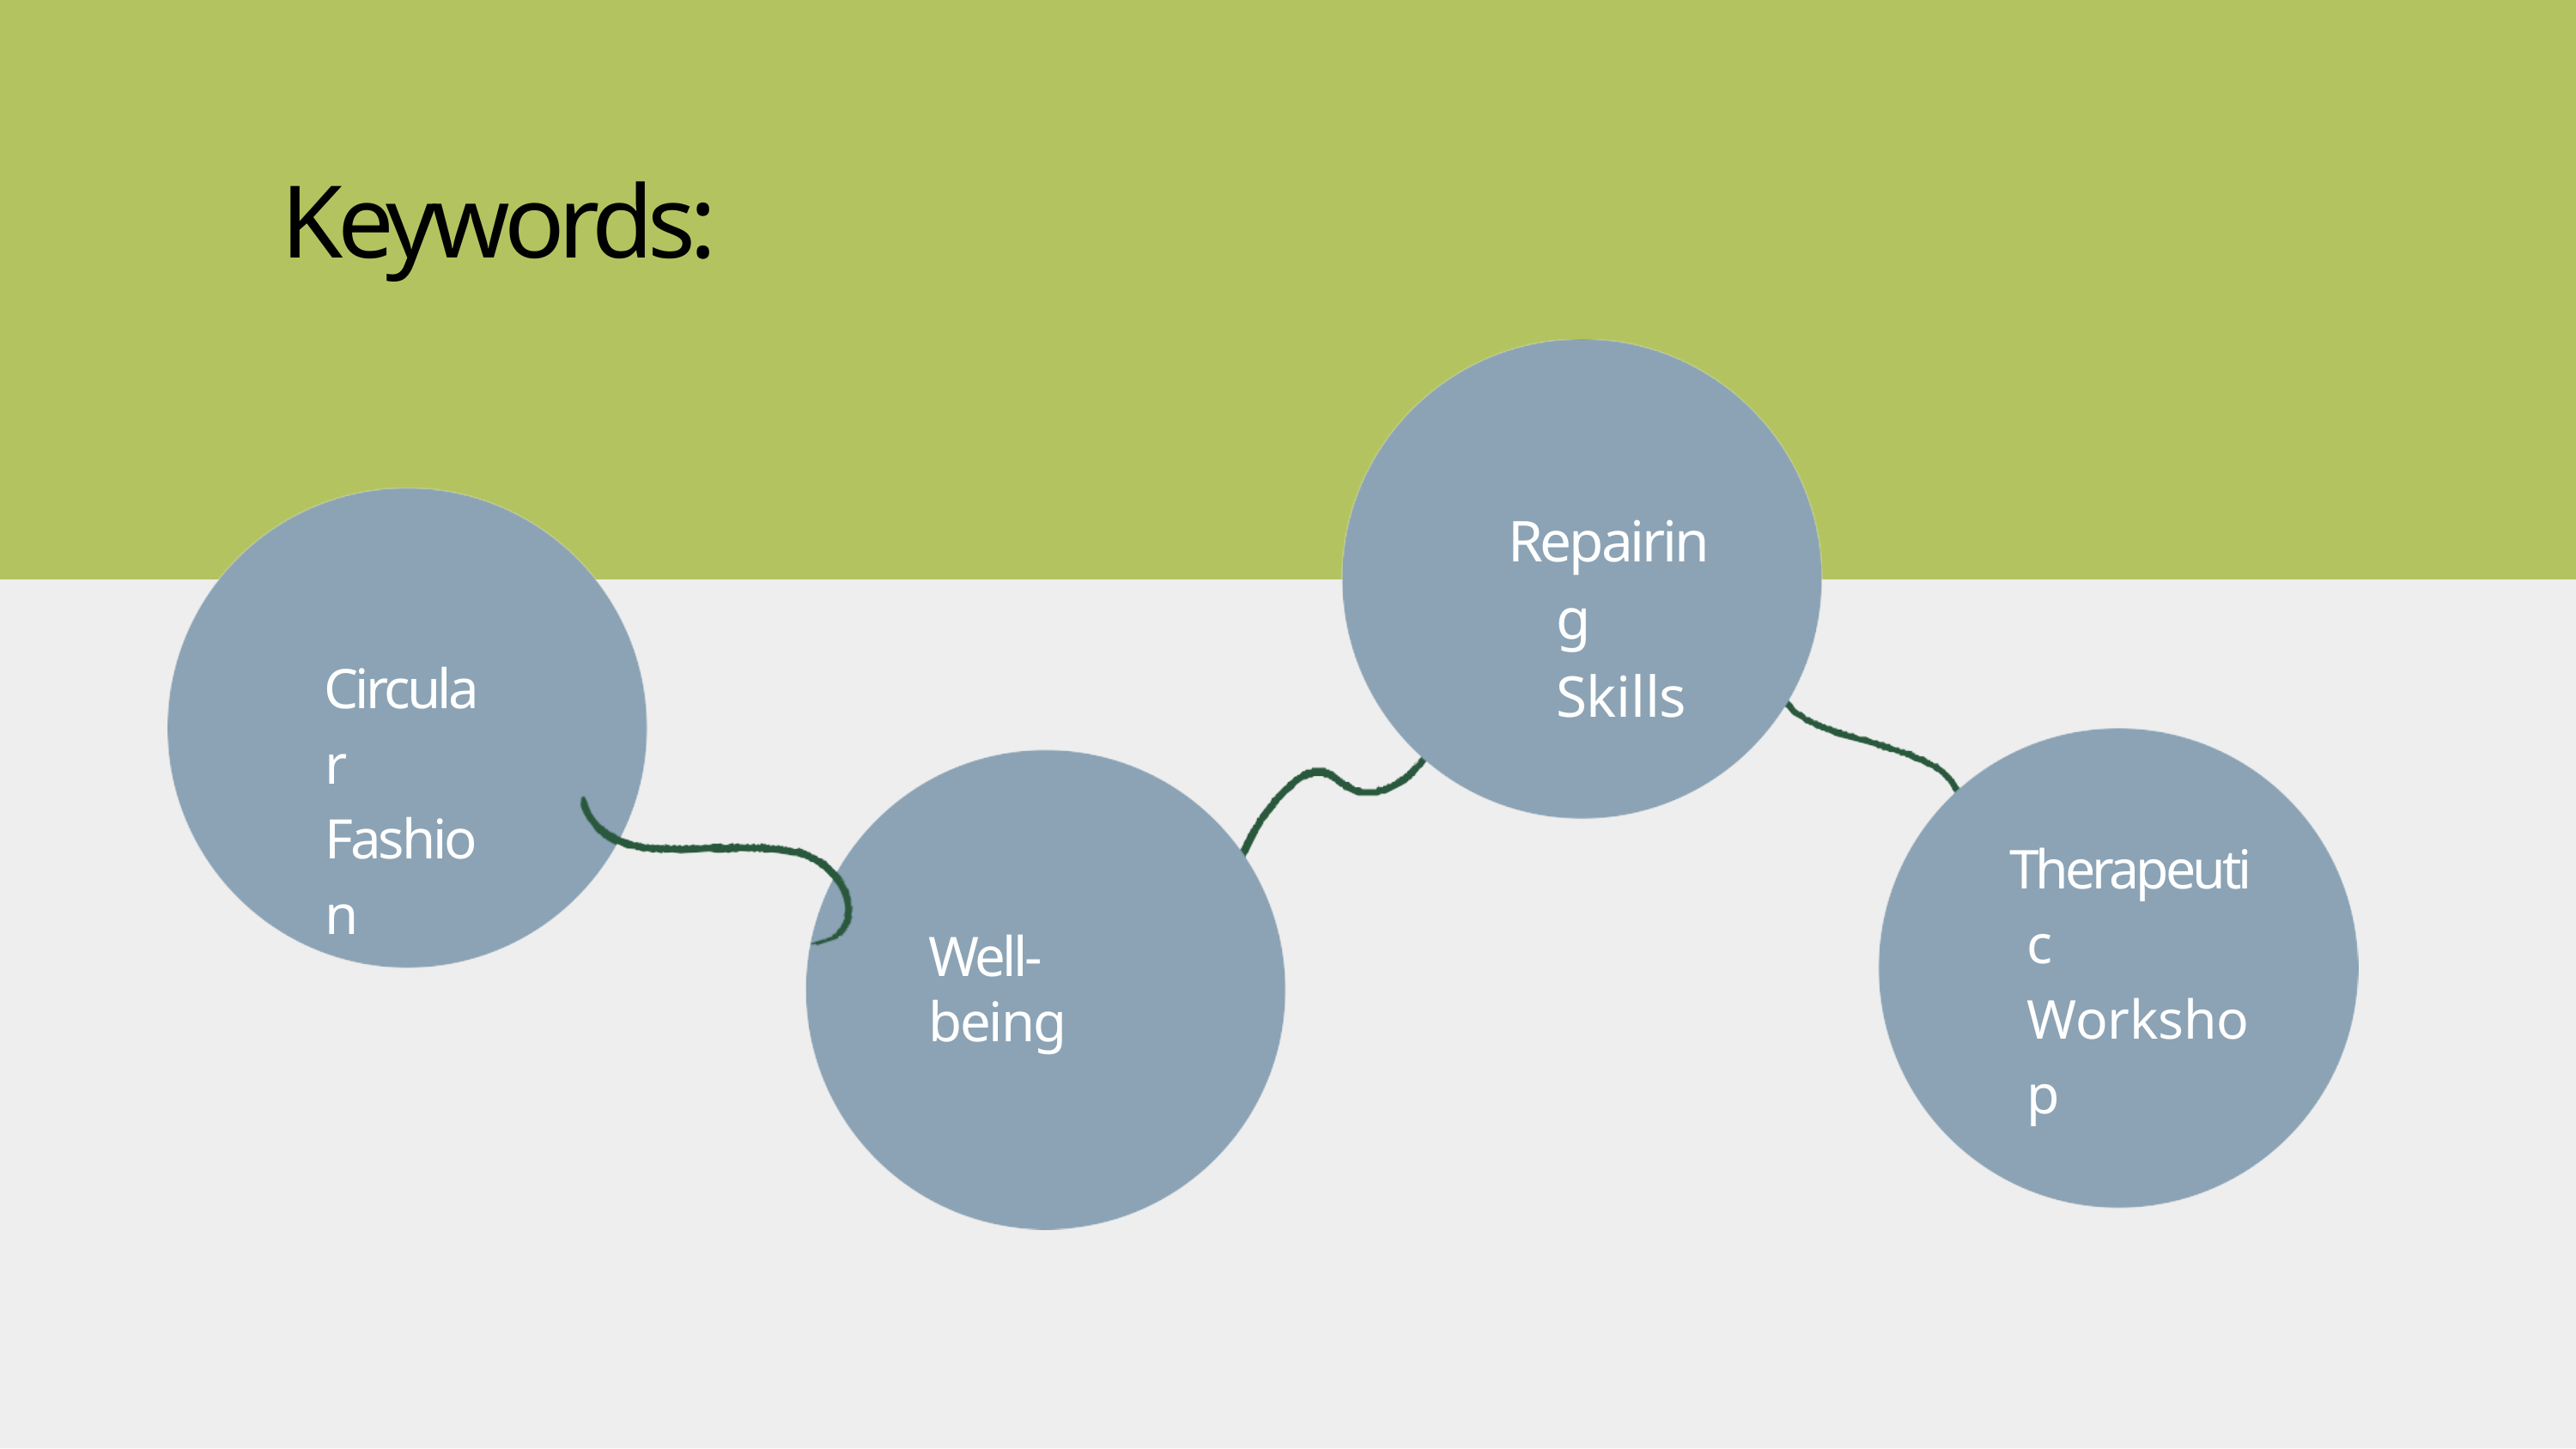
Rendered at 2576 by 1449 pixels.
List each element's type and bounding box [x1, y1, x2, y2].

text_box [0, 0, 2576, 1449]
